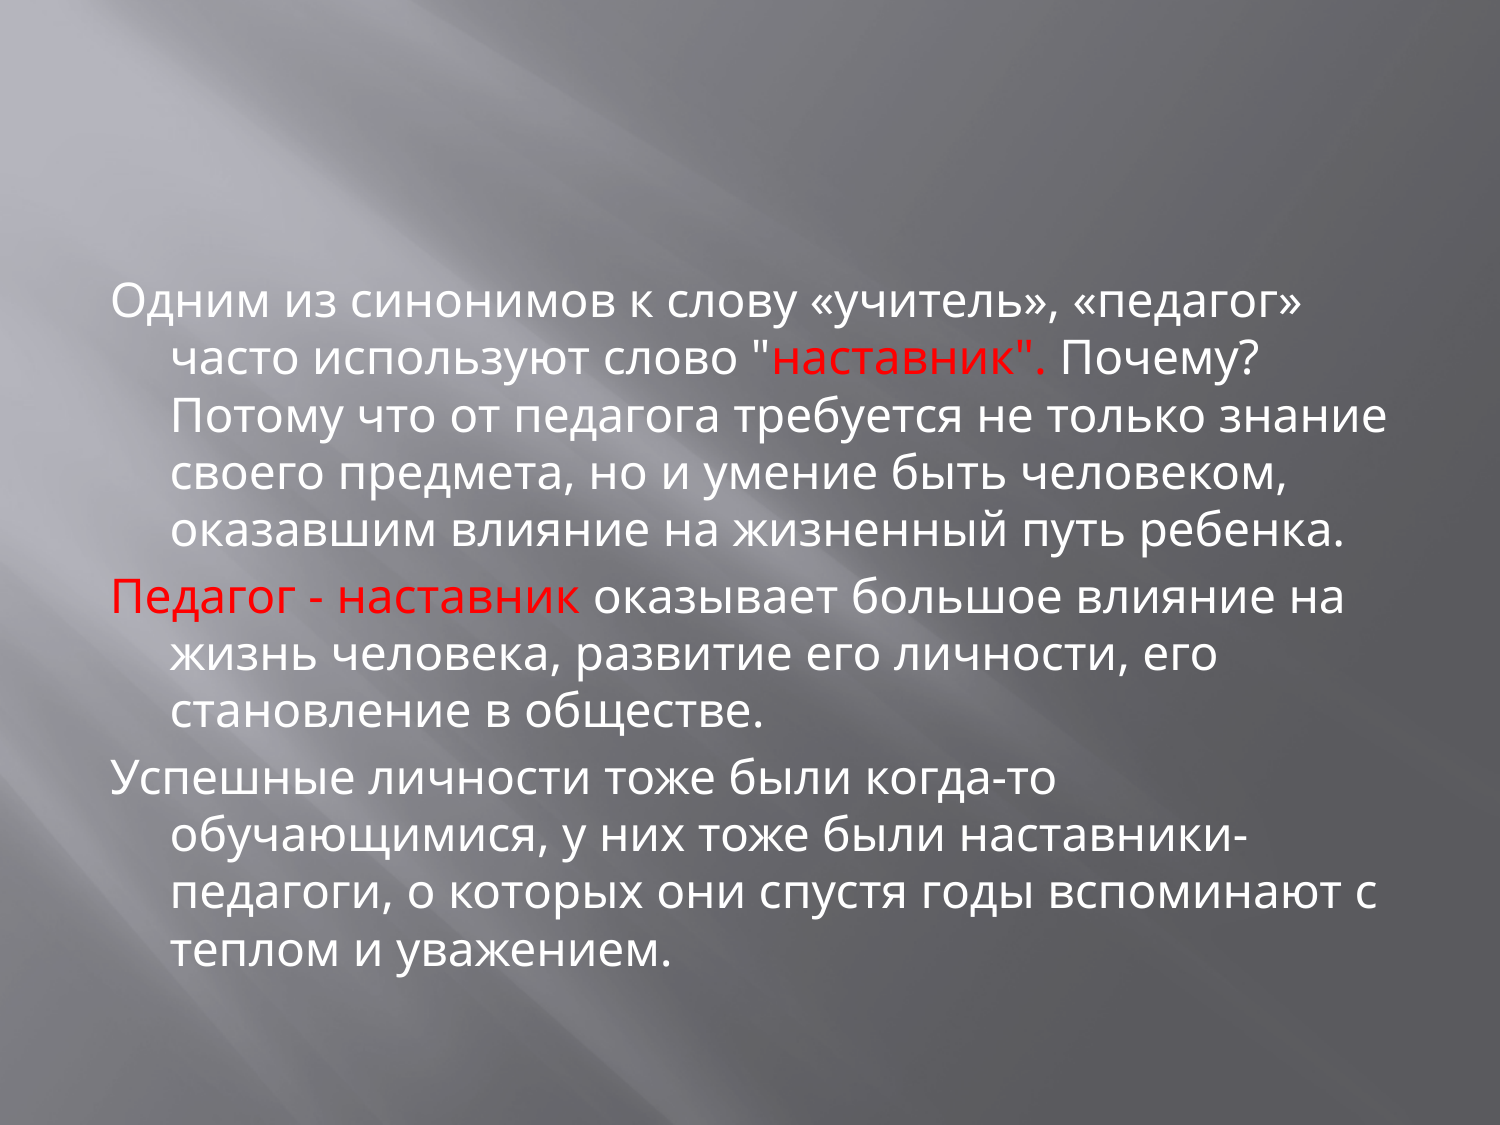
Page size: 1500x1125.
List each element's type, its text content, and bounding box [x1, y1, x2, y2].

list Одним из синонимов к слову «учитель», «педагог» часто используют слово "наставник". Почему? Потому что от педагога требуется не только знание своего предмета, но и умение быть человеком, оказавшим влияние на жизненный путь ребенка. Педагог - наставник оказывает большое влияние на жизнь человека, развитие его личности, его становление в обществе. Успешные личности тоже были когда-то обучающимися, у них тоже были наставники-педагоги, о которых они спустя годы вспоминают с теплом и уважением. [75, 262, 1425, 1035]
